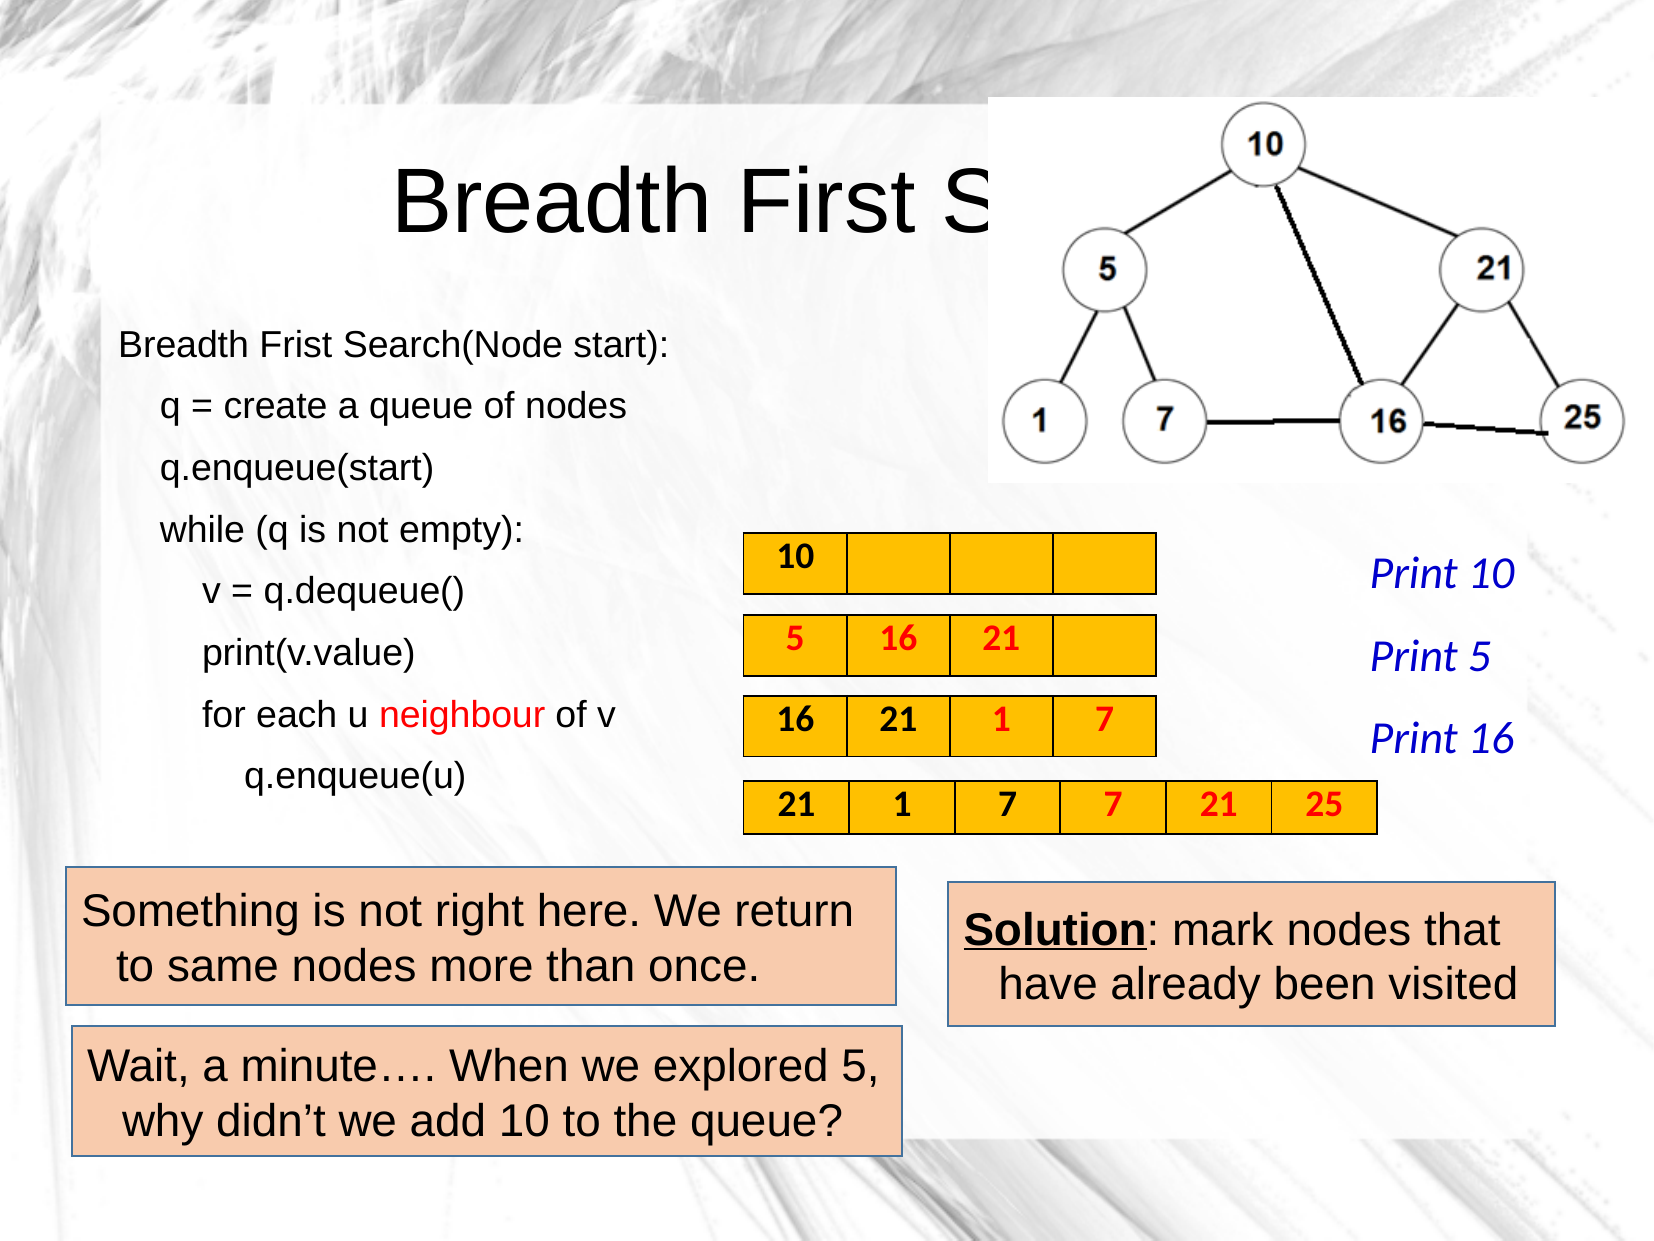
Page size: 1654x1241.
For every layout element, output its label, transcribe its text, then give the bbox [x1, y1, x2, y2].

table_header [951, 534, 1052, 593]
table_header 25 [1272, 782, 1376, 833]
table_header 1 [850, 782, 954, 833]
table_header 21 [848, 697, 949, 756]
table_header 21 [951, 616, 1052, 675]
text_box Something is not right here. We return to same nodes more than once. [65, 867, 896, 1005]
text_box Solution: mark nodes that have already been visited [948, 881, 1556, 1027]
table_header 21 [744, 782, 848, 833]
table_header 7 [1054, 697, 1155, 756]
table_header 16 [848, 616, 949, 675]
table_header 1 [951, 697, 1052, 756]
table_header [1054, 534, 1155, 593]
table_header 16 [744, 697, 846, 756]
table_header 7 [956, 782, 1059, 833]
table_header [1054, 616, 1155, 675]
text_box Print 10 Print 5 Print 16 [1354, 508, 1624, 771]
table_header 10 [744, 534, 846, 593]
picture [0, 0, 1654, 1241]
table_header 7 [1061, 782, 1165, 833]
list Breadth Frist Search(Node start): q = create a queue of nodes q.enqueue(start) while (q is not empty): v = q.dequeue() print(v.value) for each u neighbour of v q.enqueue(u) [118, 319, 1571, 1102]
table_header 5 [744, 616, 846, 675]
table_header 21 [1167, 782, 1271, 833]
text_box Wait, a minute…. When we explored 5, why didn’t we add 10 to the queue? [71, 1026, 902, 1156]
table_header [848, 534, 949, 593]
title Breadth First Search [118, 112, 988, 281]
